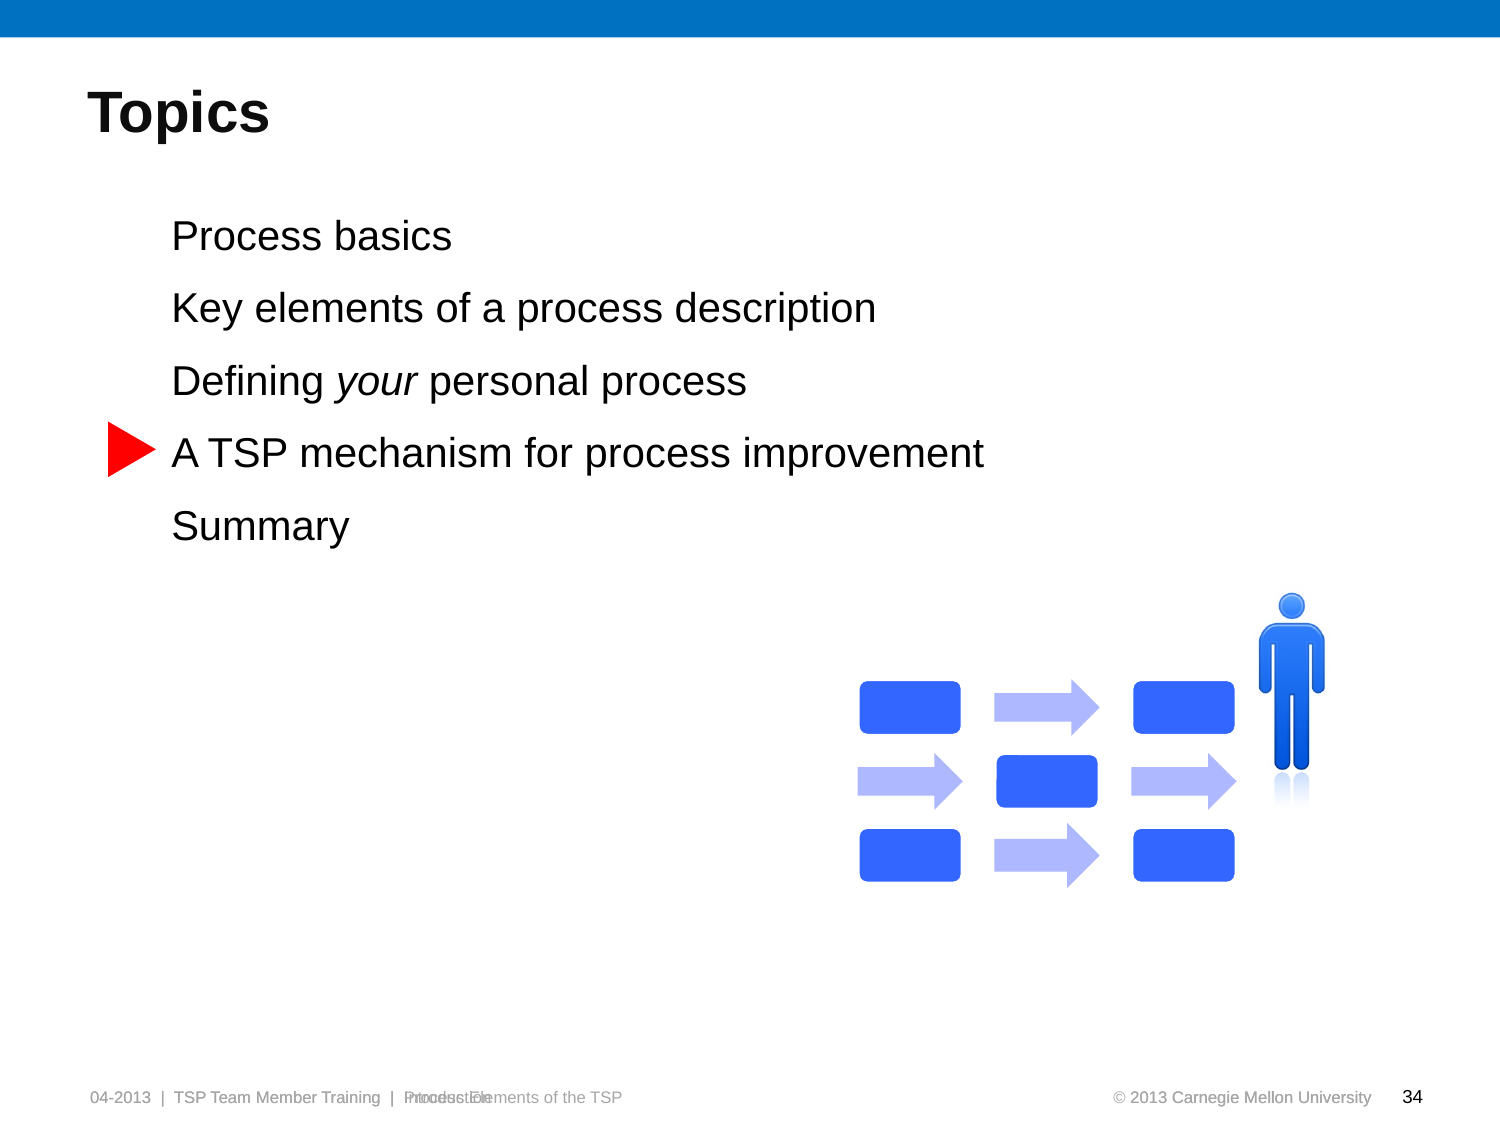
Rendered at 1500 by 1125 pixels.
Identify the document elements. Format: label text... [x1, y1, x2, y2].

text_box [857, 678, 1237, 847]
text_box [108, 421, 156, 477]
list Process basics Key elements of a process description Defining your personal process A TSP mechanism for process improvement Summary [170, 212, 1440, 1026]
title Topics [87, 87, 1439, 226]
picture [1222, 575, 1339, 816]
